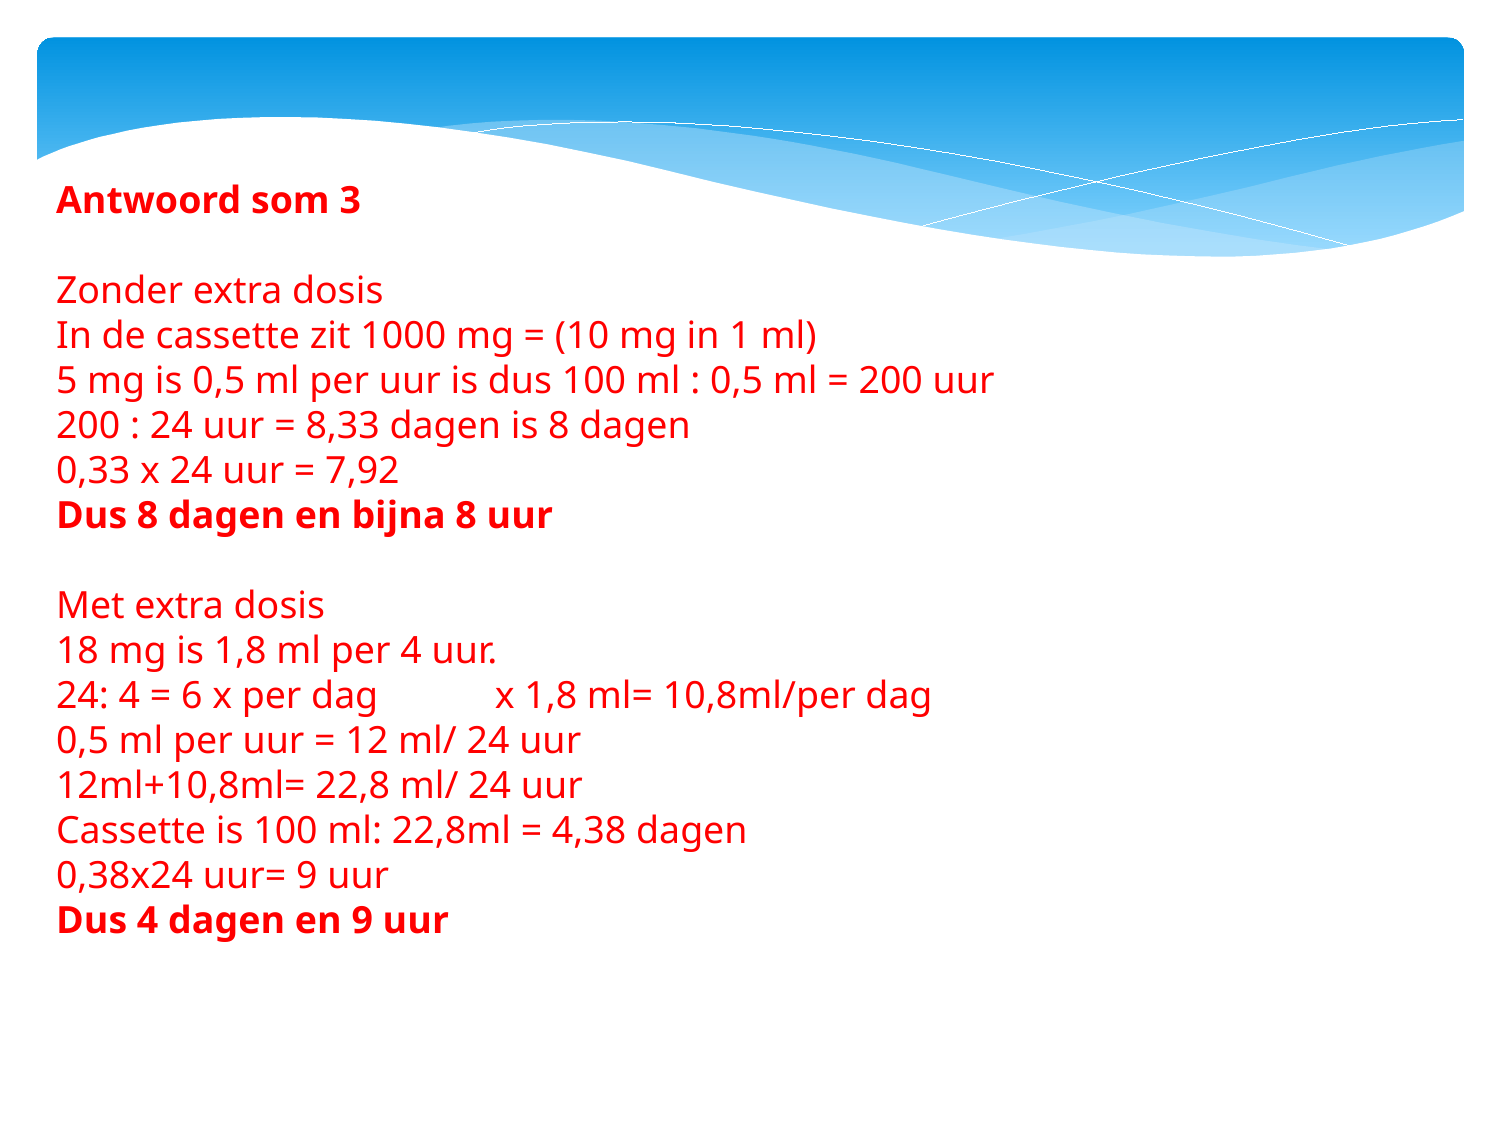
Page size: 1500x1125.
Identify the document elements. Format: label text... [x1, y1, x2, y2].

text_box Antwoord som 3 Zonder extra dosis In de cassette zit 1000 mg = (10 mg in 1 ml) 5 mg is 0,5 ml per uur is dus 100 ml : 0,5 ml = 200 uur 200 : 24 uur = 8,33 dagen is 8 dagen 0,33 x 24 uur = 7,92 Dus 8 dagen en bijna 8 uur Met extra dosis 18 mg is 1,8 ml per 4 uur. 24: 4 = 6 x per dag x 1,8 ml= 10,8ml/per dag 0,5 ml per uur = 12 ml/ 24 uur 12ml+10,8ml= 22,8 ml/ 24 uur Cassette is 100 ml: 22,8ml = 4,38 dagen 0,38x24 uur= 9 uur Dus 4 dagen en 9 uur [41, 123, 1447, 948]
